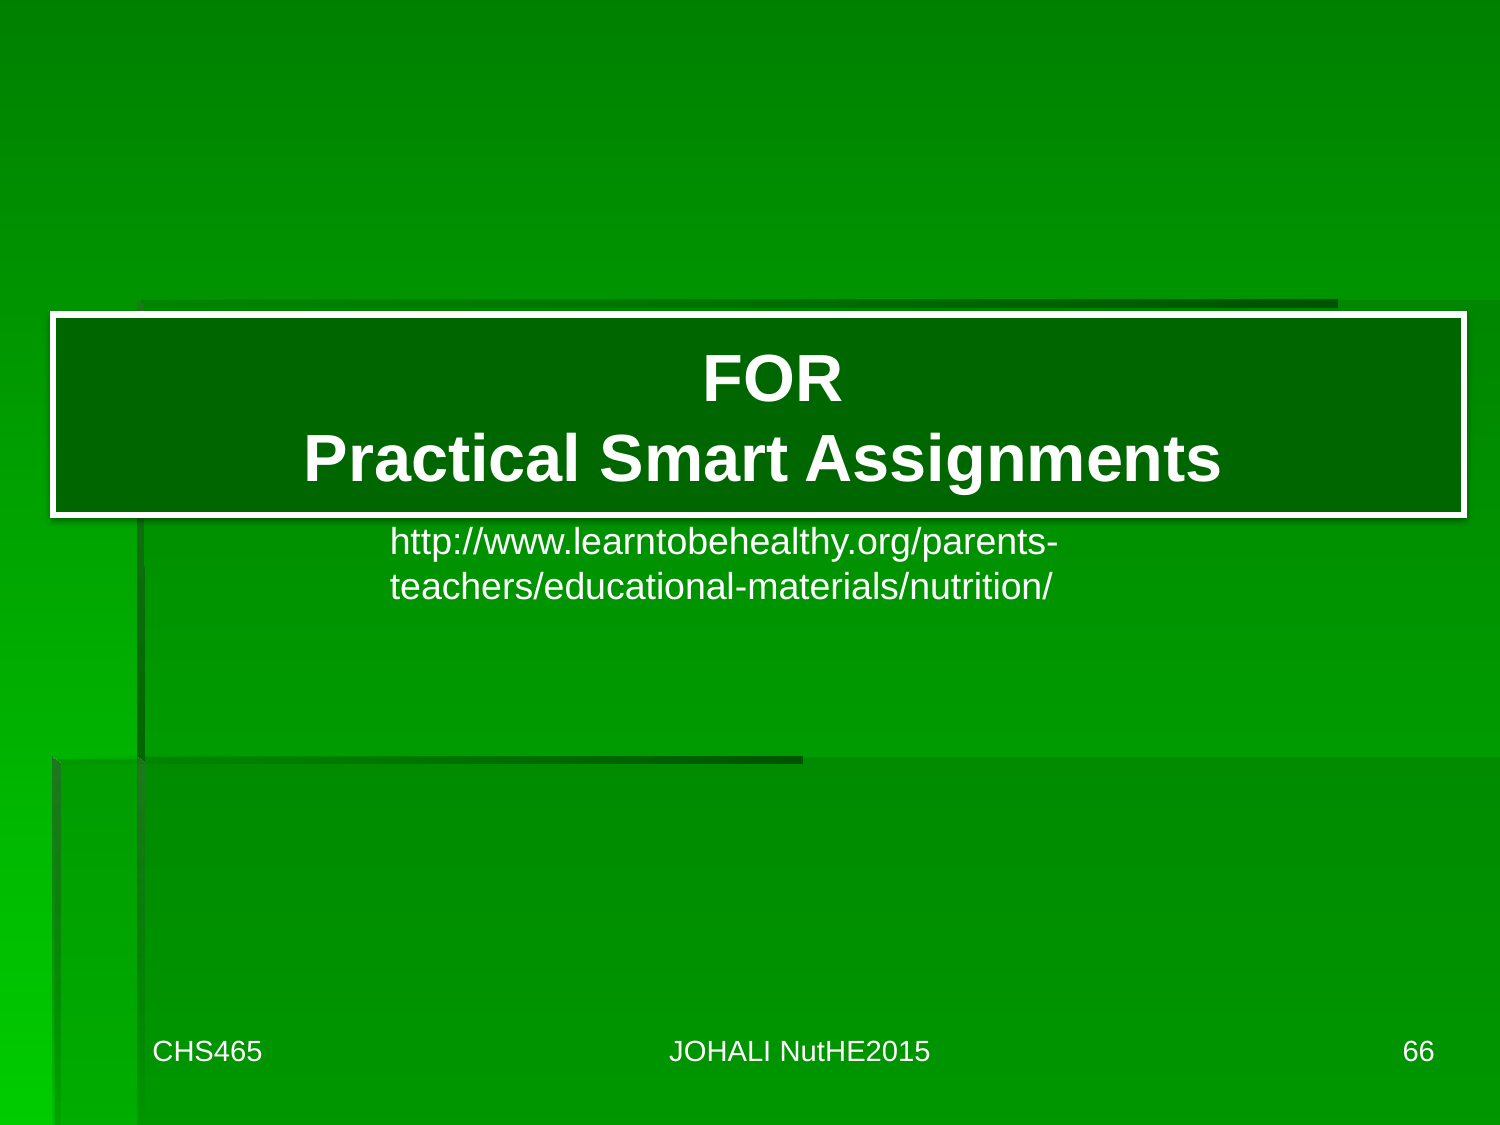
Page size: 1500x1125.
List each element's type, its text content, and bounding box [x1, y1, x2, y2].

slide_number 66 [1137, 1024, 1451, 1103]
text_box http://www.learntobehealthy.org/parents-teachers/educational-materials/nutrition/ [374, 509, 1125, 615]
title FOR Practical Smart Assignments [50, 311, 1467, 518]
footer JOHALI NutHE2015 [562, 1024, 1038, 1103]
slide_number CHS465 [137, 1024, 450, 1103]
